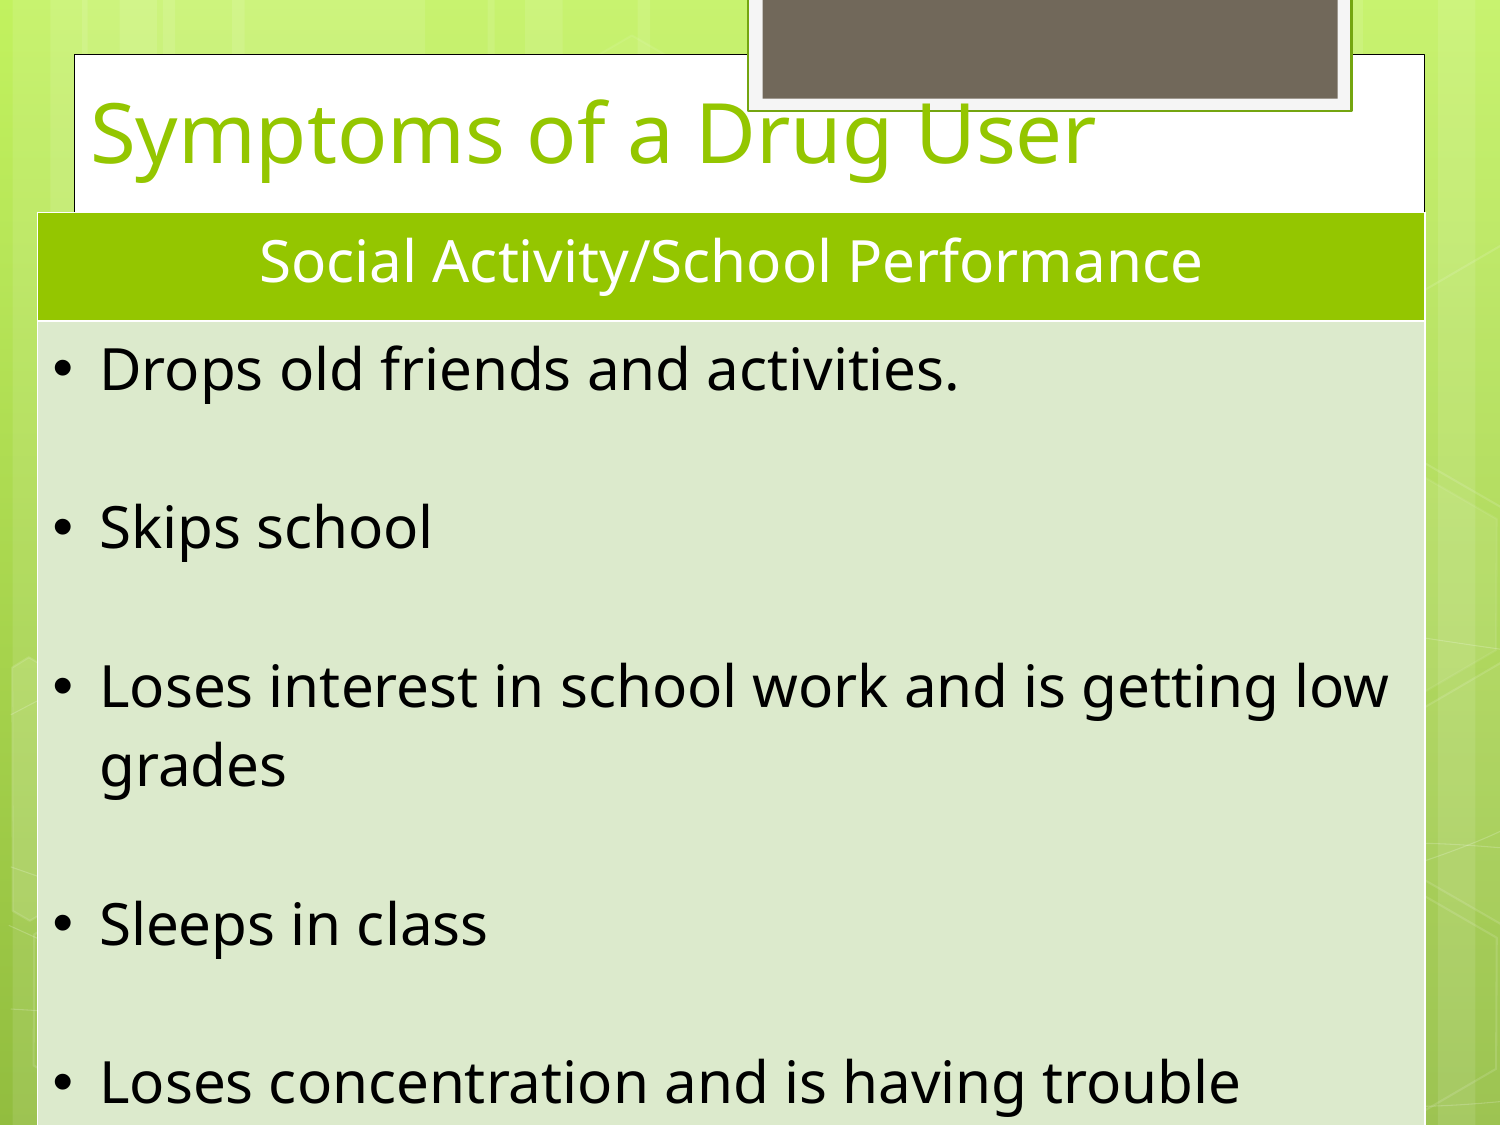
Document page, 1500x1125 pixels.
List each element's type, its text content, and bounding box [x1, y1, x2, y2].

table_header Social Activity/School Performance [38, 213, 1424, 320]
title Symptoms of a Drug User [75, 0, 1425, 189]
table_cell Drops old friends and activities. Skips school Loses interest in school work and is getting low grades Sleeps in class Loses concentration and is having trouble remembering things. [38, 322, 1424, 1125]
